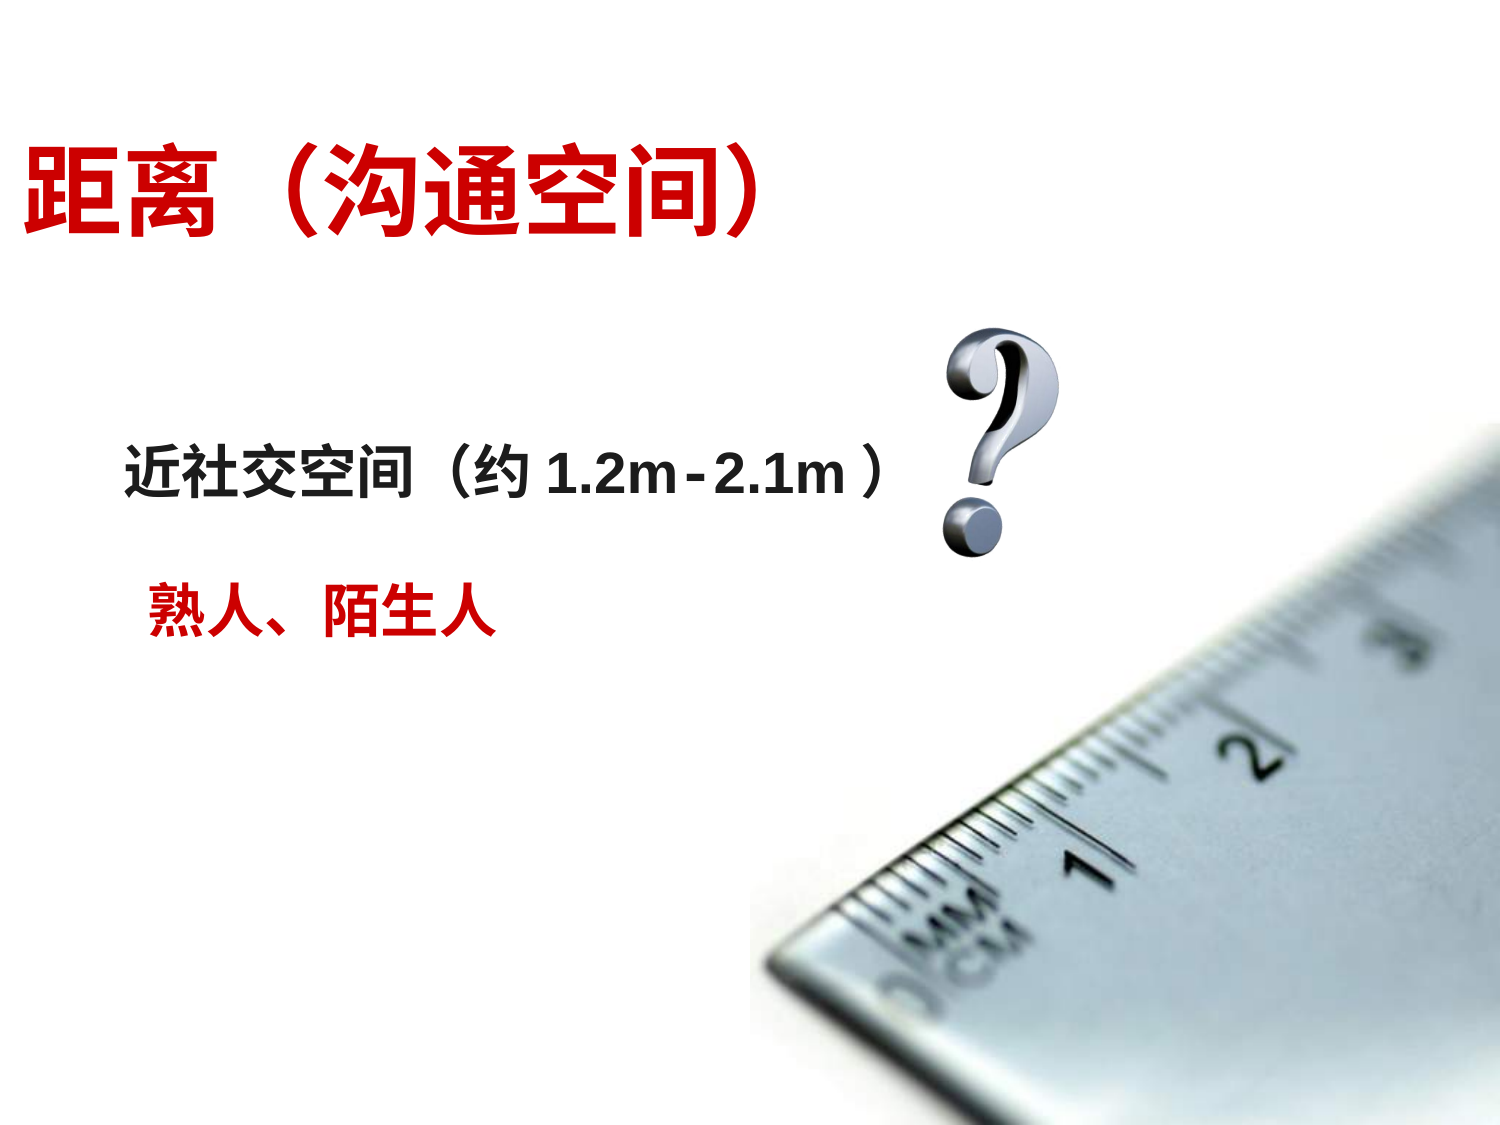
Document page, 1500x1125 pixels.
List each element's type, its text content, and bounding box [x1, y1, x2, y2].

text_box 距离（沟通空间） [8, 121, 838, 256]
text_box 熟人、陌生人 [133, 552, 513, 651]
picture [749, 298, 1500, 1125]
text_box 近社交空间（约1.2m-2.1m） [108, 427, 744, 513]
